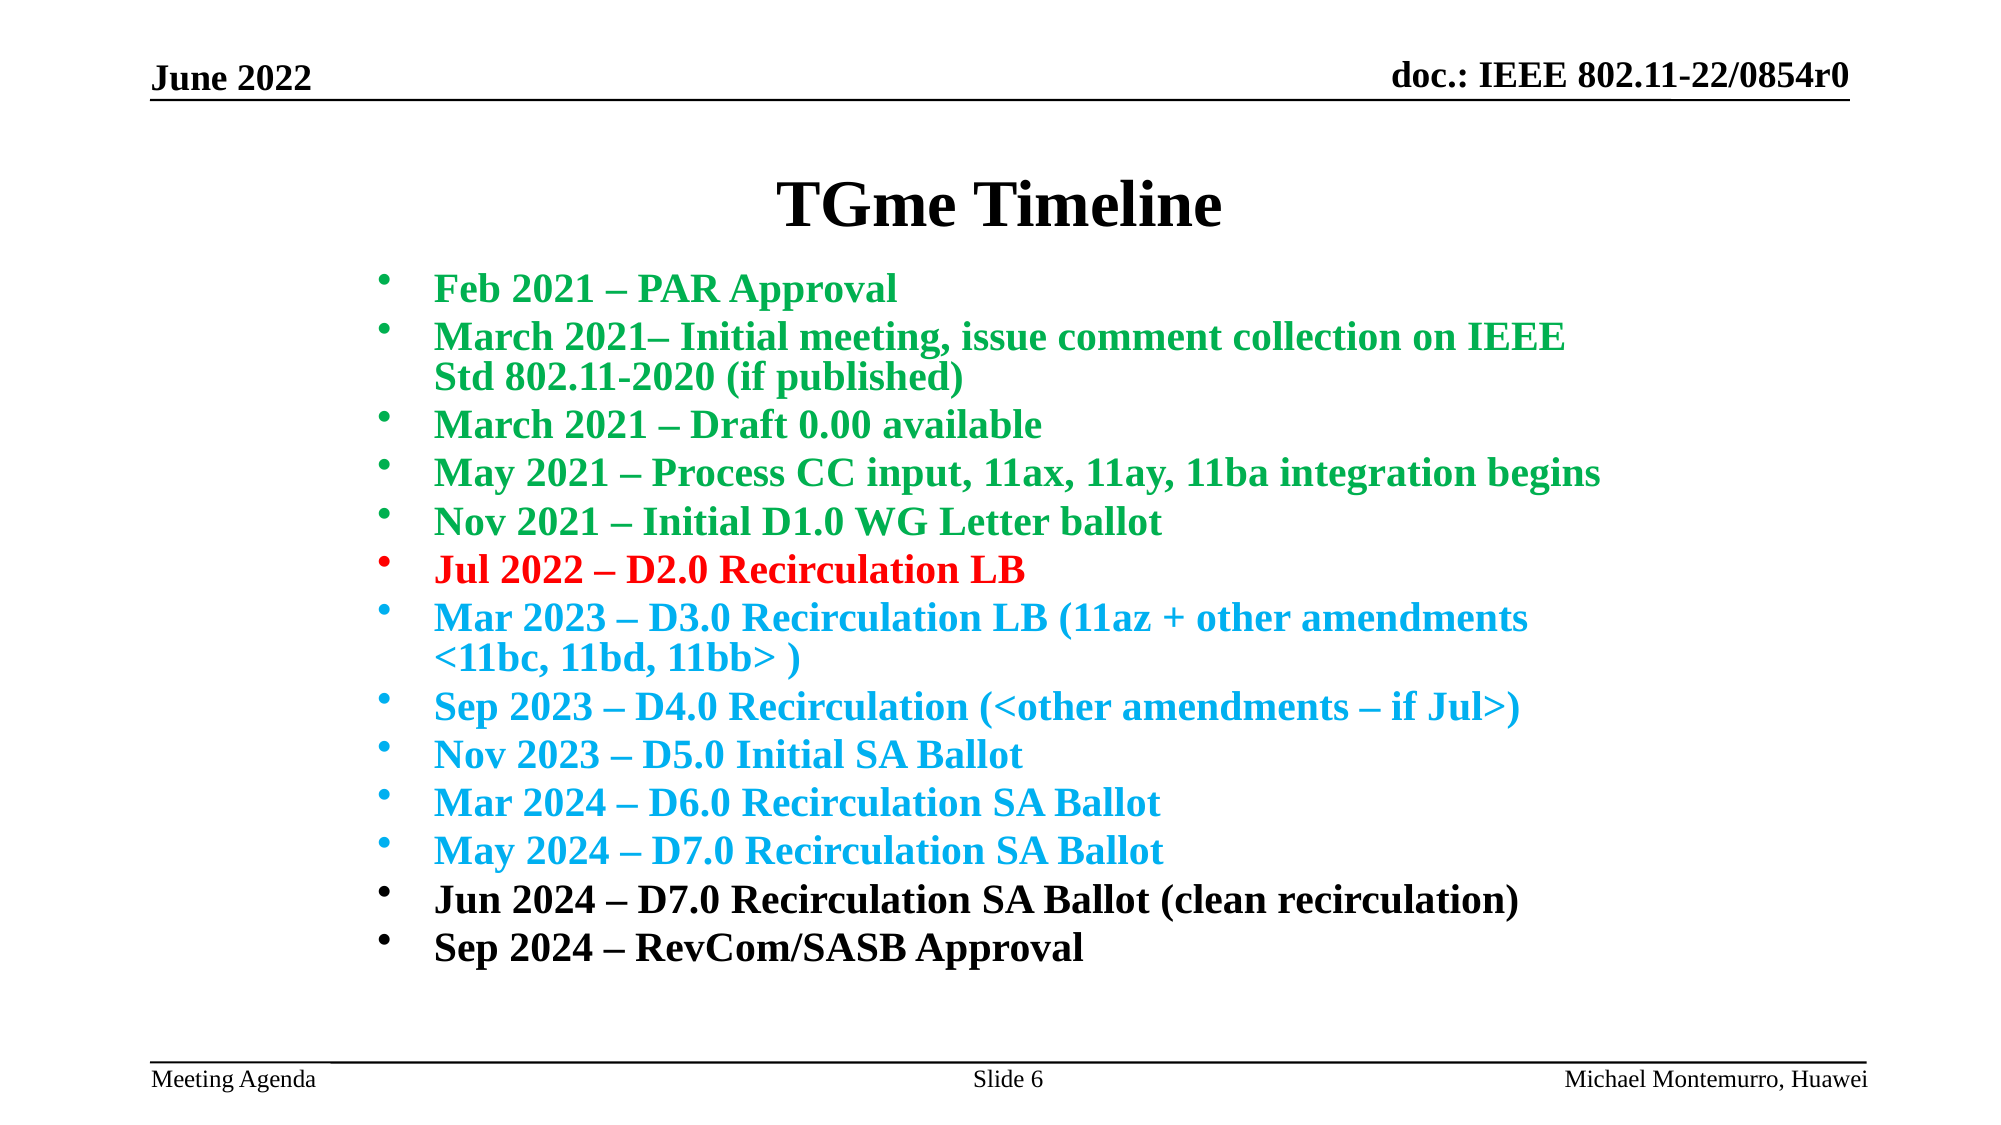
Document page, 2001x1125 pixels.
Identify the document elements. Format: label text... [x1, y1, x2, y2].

list Feb 2021 – PAR Approval March 2021– Initial meeting, issue comment collection on IEEE Std 802.11-2020 (if published) March 2021 – Draft 0.00 available May 2021 – Process CC input, 11ax, 11ay, 11ba integration begins Nov 2021 – Initial D1.0 WG Letter ballot Jul 2022 – D2.0 Recirculation LB Mar 2023 – D3.0 Recirculation LB (11az + other amendments <11bc, 11bd, 11bb> ) Sep 2023 – D4.0 Recirculation (<other amendments – if Jul>) Nov 2023 – D5.0 Initial SA Ballot Mar 2024 – D6.0 Recirculation SA Ballot May 2024 – D7.0 Recirculation SA Ballot Jun 2024 – D7.0 Recirculation SA Ballot (clean recirculation) Sep 2024 – RevCom/SASB Approval [362, 288, 1638, 938]
slide_number Slide 6 [972, 1061, 1045, 1093]
title TGme Timeline [150, 112, 1850, 288]
footer Michael Montemurro, Huawei [1266, 1061, 1869, 1093]
